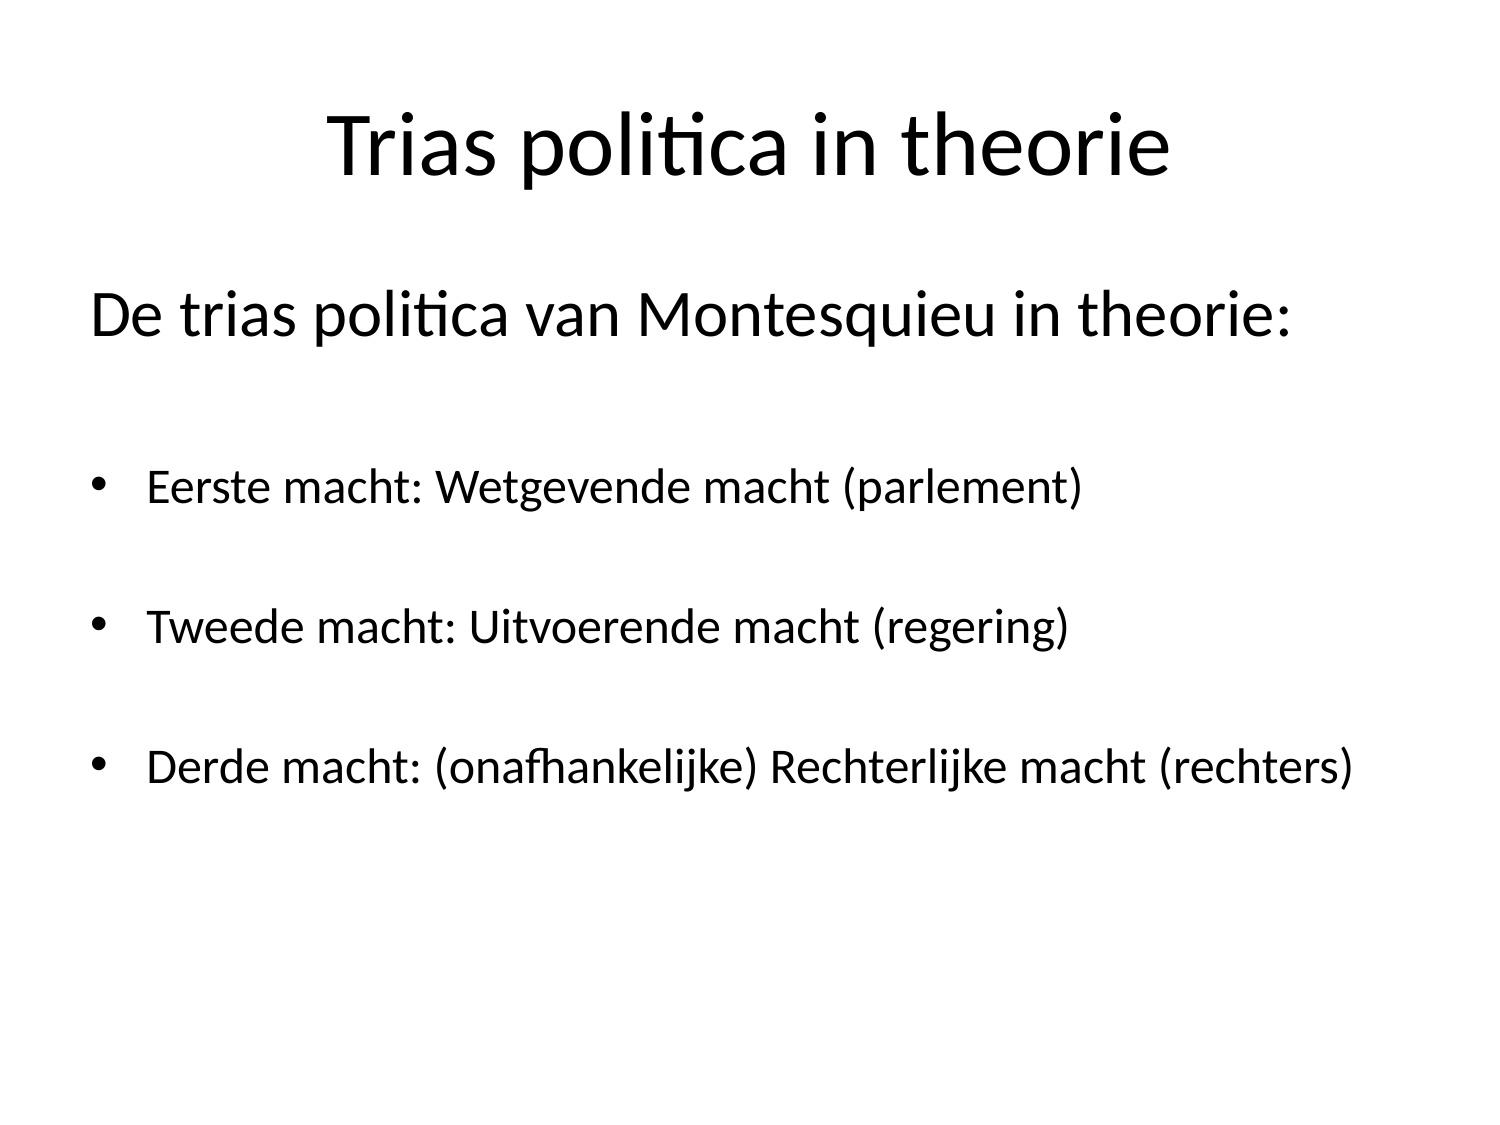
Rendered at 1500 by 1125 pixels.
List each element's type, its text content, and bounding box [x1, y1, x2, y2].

list De trias politica van Montesquieu in theorie: Eerste macht: Wetgevende macht (parlement) Tweede macht: Uitvoerende macht (regering) Derde macht: (onafhankelijke) Rechterlijke macht (rechters) [75, 262, 1425, 1005]
title Trias politica in theorie [75, 45, 1425, 233]
